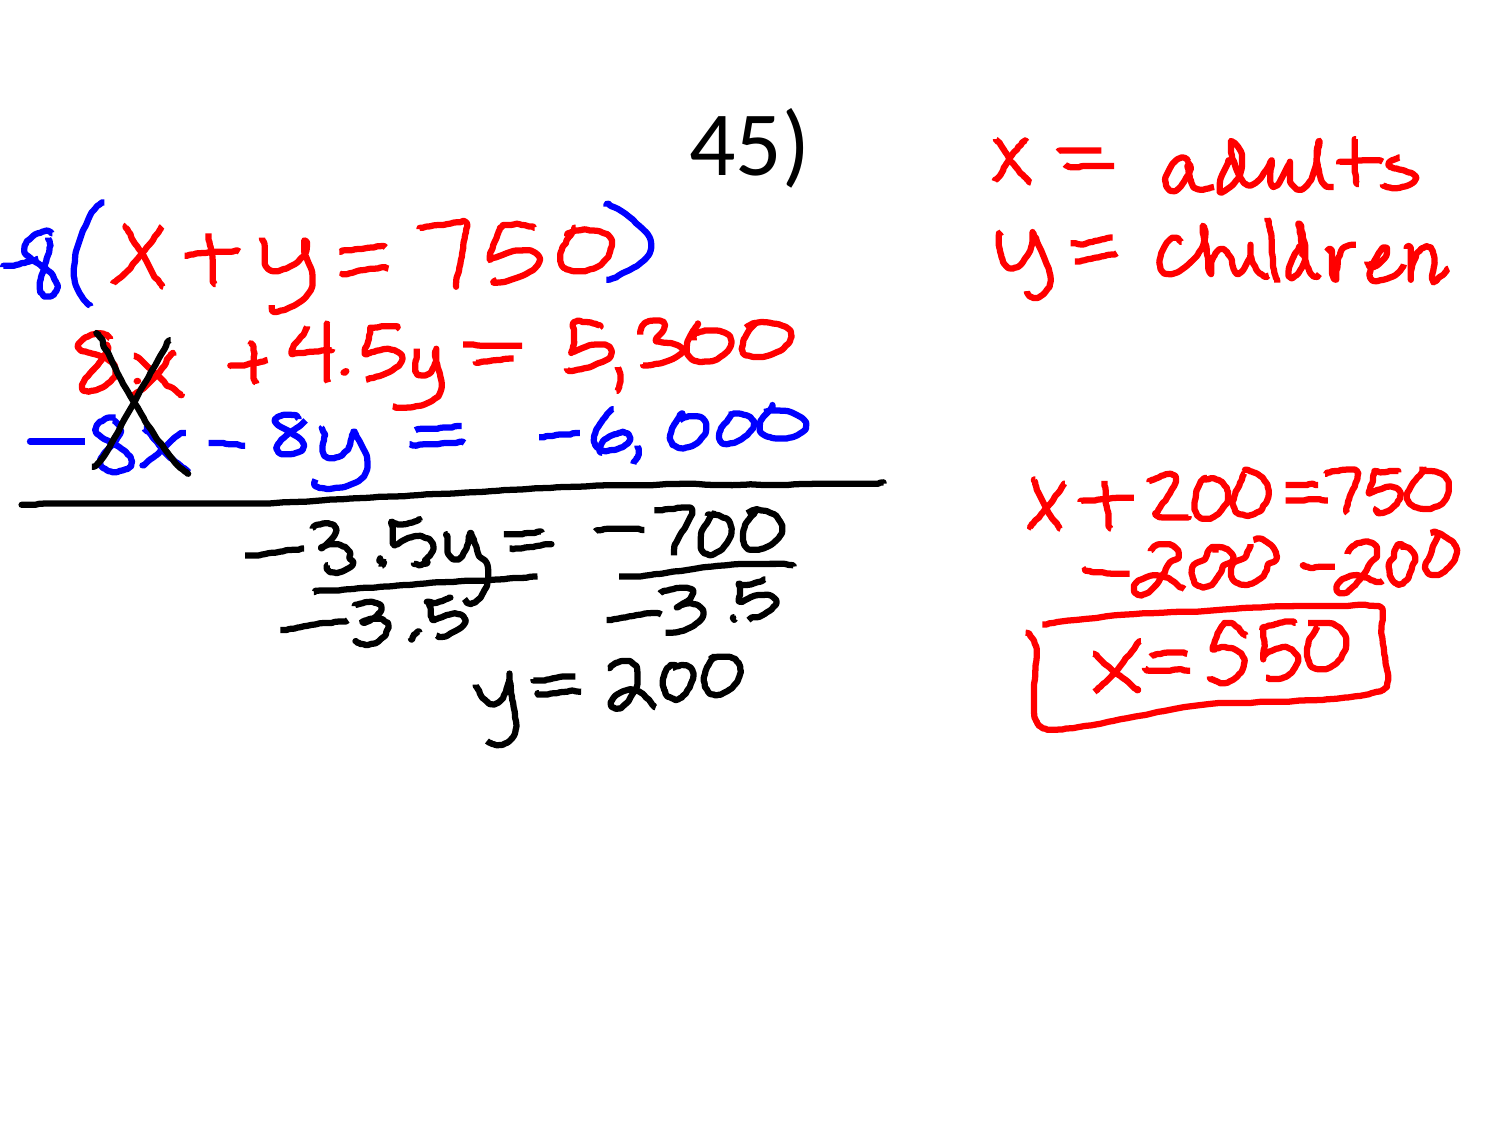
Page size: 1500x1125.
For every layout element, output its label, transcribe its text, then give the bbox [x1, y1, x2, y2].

text_box [72, 201, 105, 307]
text_box [632, 445, 640, 465]
text_box [539, 432, 580, 439]
text_box [759, 404, 807, 440]
text_box [168, 432, 186, 446]
text_box [700, 512, 733, 556]
text_box [157, 375, 183, 396]
text_box [509, 543, 553, 550]
text_box [261, 237, 314, 313]
text_box [1266, 217, 1279, 283]
text_box [354, 601, 390, 646]
text_box [460, 582, 489, 605]
text_box [993, 139, 1028, 182]
text_box [605, 203, 653, 281]
text_box [475, 357, 514, 364]
text_box [662, 664, 695, 701]
text_box [607, 660, 656, 710]
text_box [998, 231, 1052, 299]
text_box [559, 227, 606, 273]
text_box [1338, 159, 1384, 165]
text_box [426, 596, 467, 638]
text_box [1133, 543, 1185, 597]
text_box [445, 532, 490, 580]
text_box [141, 352, 175, 392]
text_box [390, 518, 435, 566]
text_box [1029, 482, 1065, 528]
text_box [1070, 236, 1113, 246]
text_box [594, 527, 645, 533]
text_box [313, 426, 369, 490]
text_box [1424, 530, 1458, 576]
text_box [1057, 149, 1102, 153]
text_box [1158, 224, 1270, 278]
text_box [229, 359, 268, 368]
text_box [669, 412, 708, 450]
text_box [1046, 507, 1061, 530]
text_box [1335, 540, 1384, 595]
text_box [737, 578, 778, 621]
text_box [142, 253, 164, 288]
text_box [213, 249, 240, 254]
text_box [639, 319, 685, 367]
text_box [718, 411, 755, 445]
text_box [1033, 478, 1048, 508]
text_box [112, 225, 163, 285]
text_box [91, 339, 171, 468]
text_box [2, 260, 32, 268]
text_box [325, 322, 329, 383]
text_box [593, 408, 632, 454]
text_box [536, 689, 582, 696]
text_box [313, 575, 538, 593]
text_box [252, 364, 258, 385]
text_box [1193, 477, 1229, 520]
text_box [414, 425, 462, 431]
text_box [1366, 246, 1405, 282]
text_box [133, 355, 152, 370]
text_box [392, 347, 443, 409]
text_box [1148, 473, 1190, 519]
text_box [208, 442, 246, 447]
text_box [1368, 470, 1402, 514]
text_box [1231, 468, 1270, 517]
text_box [311, 522, 355, 574]
text_box [207, 233, 216, 285]
text_box [1405, 468, 1450, 510]
text_box [532, 675, 576, 682]
text_box [274, 414, 307, 455]
text_box [1302, 564, 1335, 569]
text_box [135, 397, 189, 475]
text_box [341, 266, 389, 275]
text_box [685, 322, 733, 363]
text_box [702, 653, 742, 697]
text_box [94, 416, 118, 442]
text_box [606, 612, 662, 621]
text_box [418, 220, 469, 288]
text_box [99, 332, 111, 349]
text_box [280, 619, 349, 631]
text_box [463, 343, 523, 347]
text_box [1285, 498, 1328, 502]
text_box [20, 481, 885, 506]
text_box [1405, 245, 1450, 284]
text_box [1287, 222, 1321, 279]
text_box [659, 587, 705, 634]
text_box [184, 251, 210, 257]
text_box [1064, 163, 1115, 169]
text_box [141, 448, 164, 467]
text_box [1011, 160, 1032, 184]
text_box [619, 563, 795, 578]
text_box [409, 440, 465, 447]
text_box [1083, 568, 1130, 575]
text_box [489, 223, 541, 284]
text_box [1382, 156, 1418, 190]
text_box [339, 245, 387, 253]
title 45) [75, 45, 1425, 233]
text_box [503, 530, 543, 536]
text_box [23, 229, 59, 298]
text_box [410, 630, 421, 641]
text_box [290, 326, 325, 355]
text_box [363, 325, 404, 381]
text_box [1353, 138, 1358, 160]
text_box [1325, 468, 1359, 514]
text_box [1218, 139, 1334, 194]
text_box [1387, 543, 1417, 586]
text_box [1353, 164, 1359, 185]
text_box [474, 672, 518, 746]
text_box [1074, 252, 1118, 263]
text_box [741, 320, 793, 358]
text_box [250, 342, 256, 362]
text_box [245, 547, 305, 557]
text_box [566, 319, 613, 372]
text_box [328, 344, 334, 351]
text_box [616, 367, 622, 392]
text_box [1025, 603, 1390, 731]
text_box [1230, 537, 1278, 586]
text_box [378, 557, 386, 567]
text_box [99, 428, 133, 474]
text_box [1164, 156, 1215, 192]
text_box [1190, 546, 1235, 589]
text_box [95, 331, 137, 401]
text_box [77, 333, 117, 393]
text_box [1325, 243, 1356, 281]
text_box [124, 224, 142, 252]
text_box [1103, 480, 1112, 530]
text_box [654, 506, 694, 556]
text_box [742, 508, 784, 551]
text_box [995, 139, 1010, 158]
text_box [1079, 498, 1104, 502]
